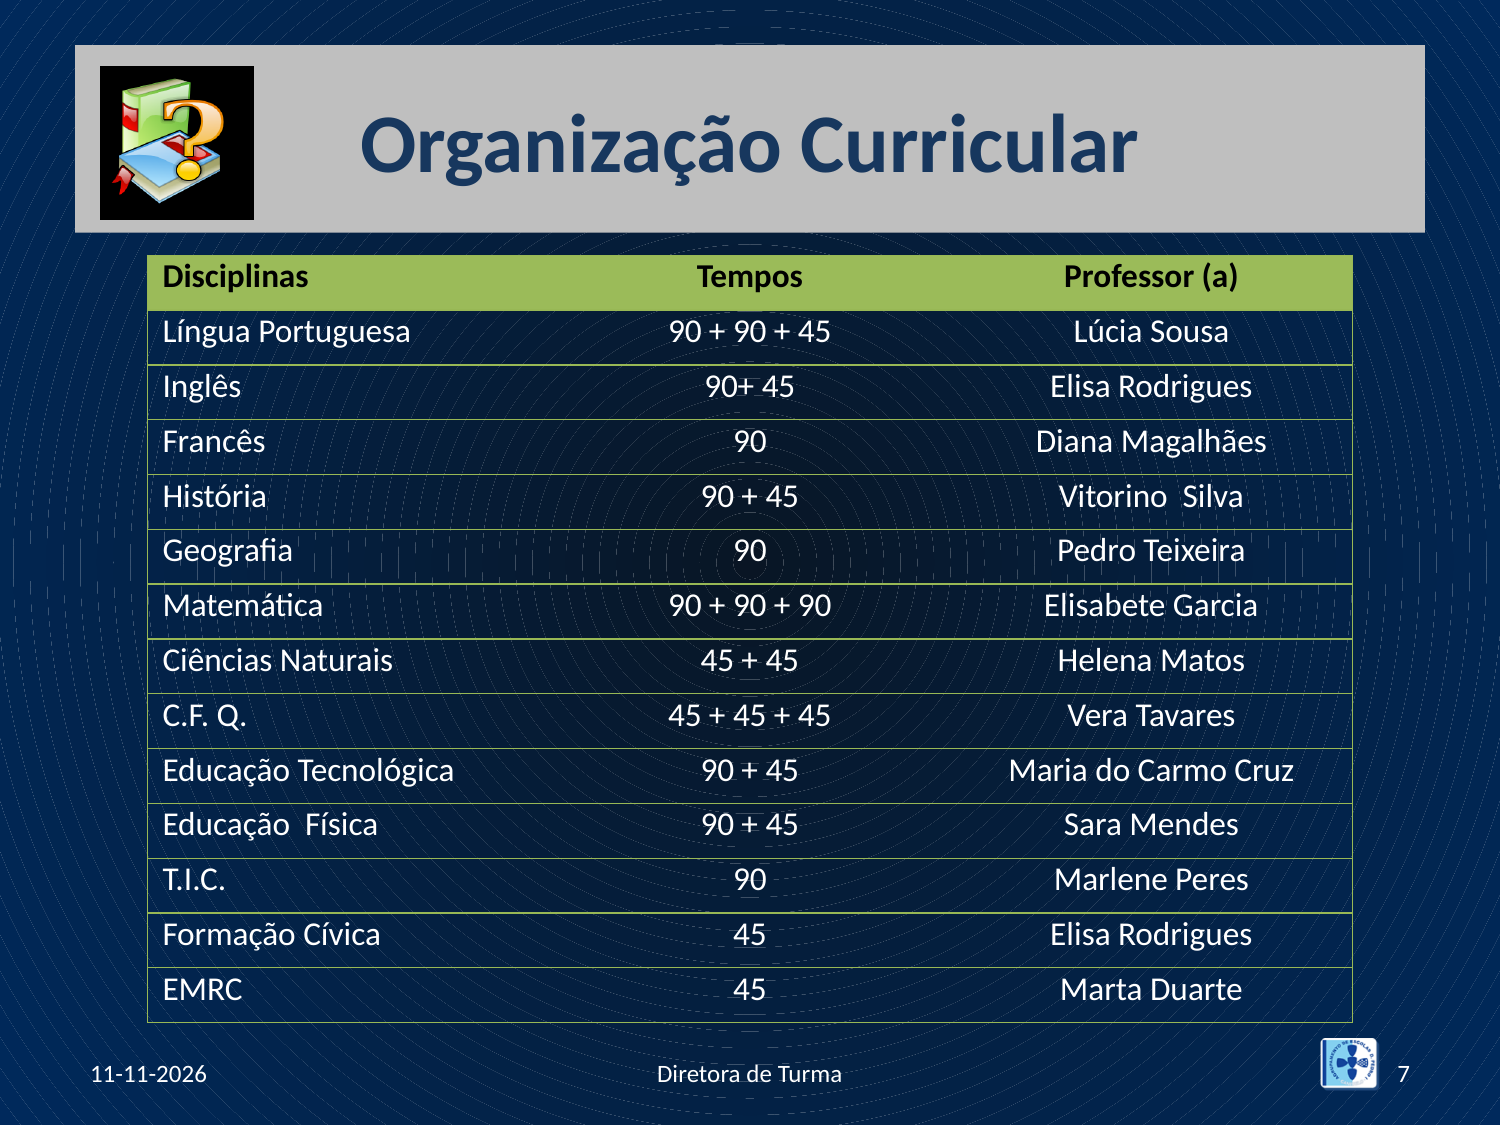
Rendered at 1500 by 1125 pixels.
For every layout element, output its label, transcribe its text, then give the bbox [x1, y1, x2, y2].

table_cell 90 + 45 [549, 749, 951, 803]
table_cell Ciências Naturais [148, 640, 549, 693]
table_cell Sara Mendes [951, 804, 1352, 858]
table_cell Elisabete Garcia [951, 585, 1352, 638]
title Organização Curricular [75, 45, 1425, 233]
table_cell 45 + 45 + 45 [549, 694, 951, 748]
table_cell 90 + 90 + 45 [549, 311, 951, 364]
table_cell Formação Cívica [148, 914, 549, 967]
picture [1320, 1038, 1380, 1091]
table_cell Lúcia Sousa [951, 311, 1352, 364]
table_cell Helena Matos [951, 640, 1352, 693]
table_cell 45 [549, 968, 951, 1022]
table_cell Matemática [148, 585, 549, 638]
table_cell EMRC [148, 968, 549, 1022]
table_cell 90 + 45 [549, 475, 951, 529]
picture [100, 66, 254, 220]
table_cell Elisa Rodrigues [951, 366, 1352, 419]
table_cell Francês [148, 420, 549, 474]
table_header Professor (a) [951, 256, 1352, 309]
table_cell Marlene Peres [951, 859, 1352, 912]
table_cell 90+ 45 [549, 366, 951, 419]
table_cell Vera Tavares [951, 694, 1352, 748]
table_cell Diana Magalhães [951, 420, 1352, 474]
table_cell Maria do Carmo Cruz [951, 749, 1352, 803]
table_cell 90 [549, 530, 951, 583]
table_header Tempos [549, 256, 951, 309]
footer Diretora de Turma [512, 1042, 988, 1103]
slide_number 7 [1074, 1042, 1425, 1103]
table_cell 90 + 45 [549, 804, 951, 858]
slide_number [75, 1042, 425, 1103]
table_cell C.F. Q. [148, 694, 549, 748]
table_cell Educação Física [148, 804, 549, 858]
table_cell 90 + 90 + 90 [549, 585, 951, 638]
table_cell História [148, 475, 549, 529]
table_cell 45 [549, 914, 951, 967]
table_cell 90 [549, 420, 951, 474]
table_cell Marta Duarte [951, 968, 1352, 1022]
table_cell Geografia [148, 530, 549, 583]
table_cell Inglês [148, 366, 549, 419]
table_cell T.I.C. [148, 859, 549, 912]
table_header Disciplinas [148, 256, 549, 309]
table_cell Educação Tecnológica [148, 749, 549, 803]
table_cell Vitorino Silva [951, 475, 1352, 529]
table_cell Pedro Teixeira [951, 530, 1352, 583]
table_cell Elisa Rodrigues [951, 914, 1352, 967]
table_cell 45 + 45 [549, 640, 951, 693]
table_cell Língua Portuguesa [148, 311, 549, 364]
table_cell 90 [549, 859, 951, 912]
